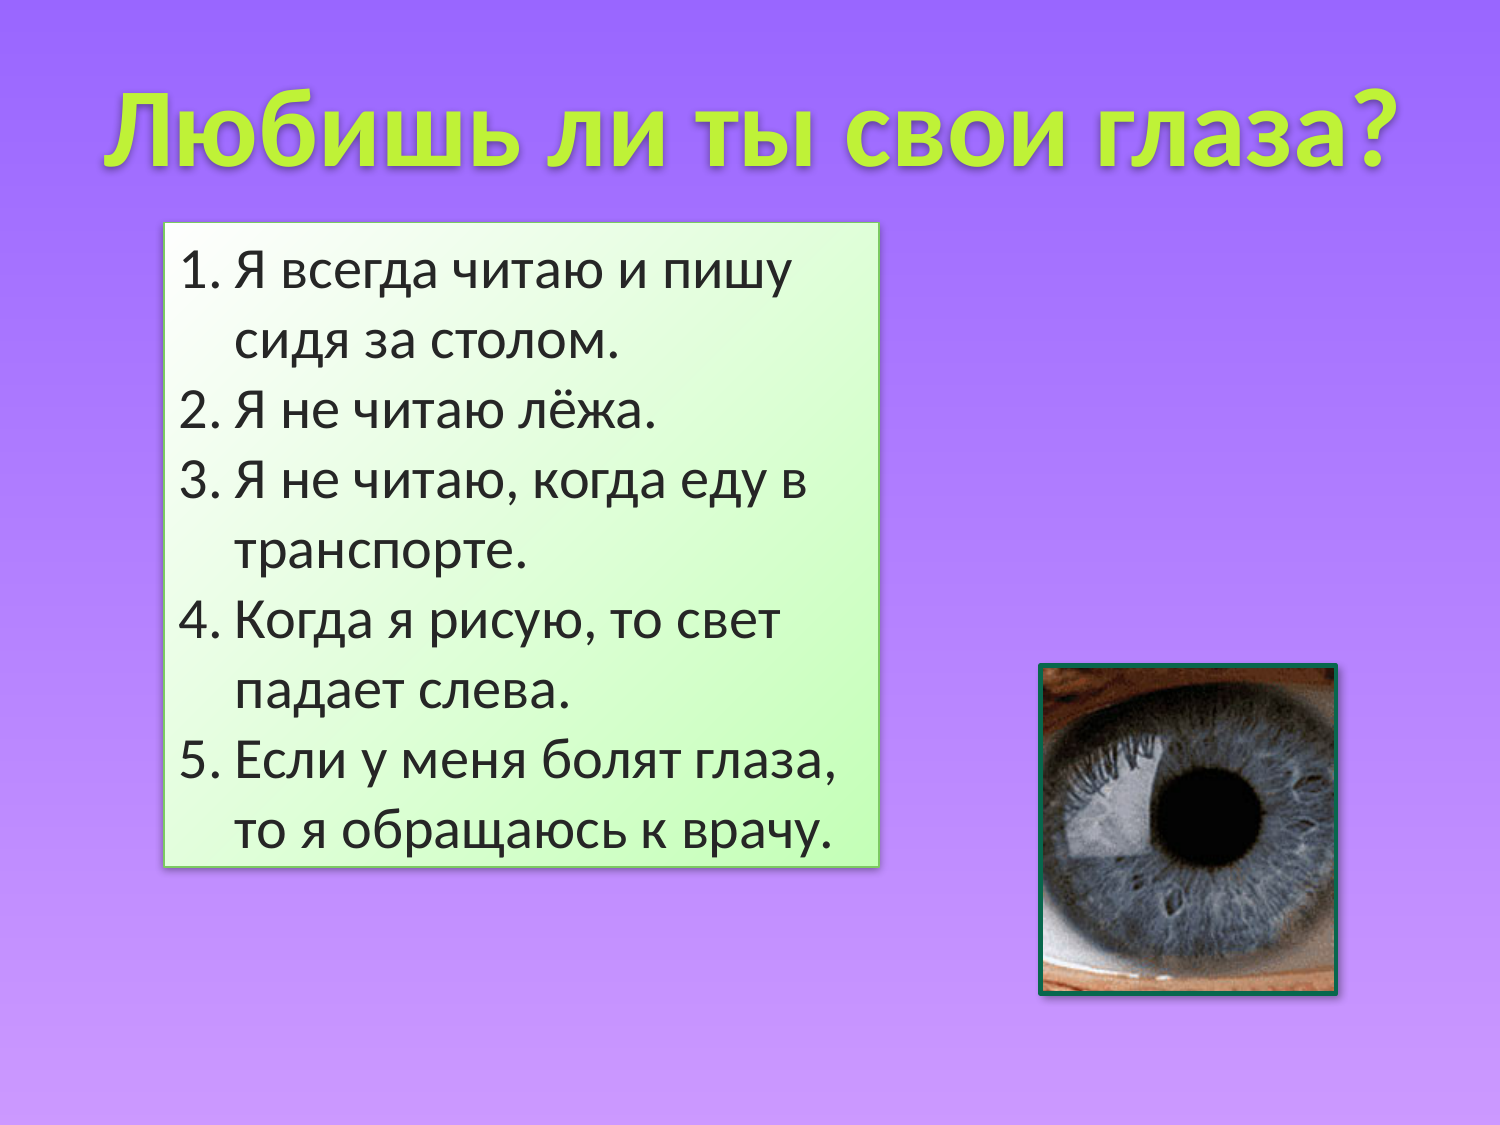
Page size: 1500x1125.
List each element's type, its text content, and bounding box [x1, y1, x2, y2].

picture [1042, 667, 1334, 992]
text_box Я всегда читаю и пишу сидя за столом. Я не читаю лёжа. Я не читаю, когда еду в транспорте. Когда я рисую, то свет падает слева. Если у меня болят глаза, то я обращаюсь к врачу. [163, 222, 880, 868]
text_box Любишь ли ты свои глаза? [88, 46, 1418, 197]
